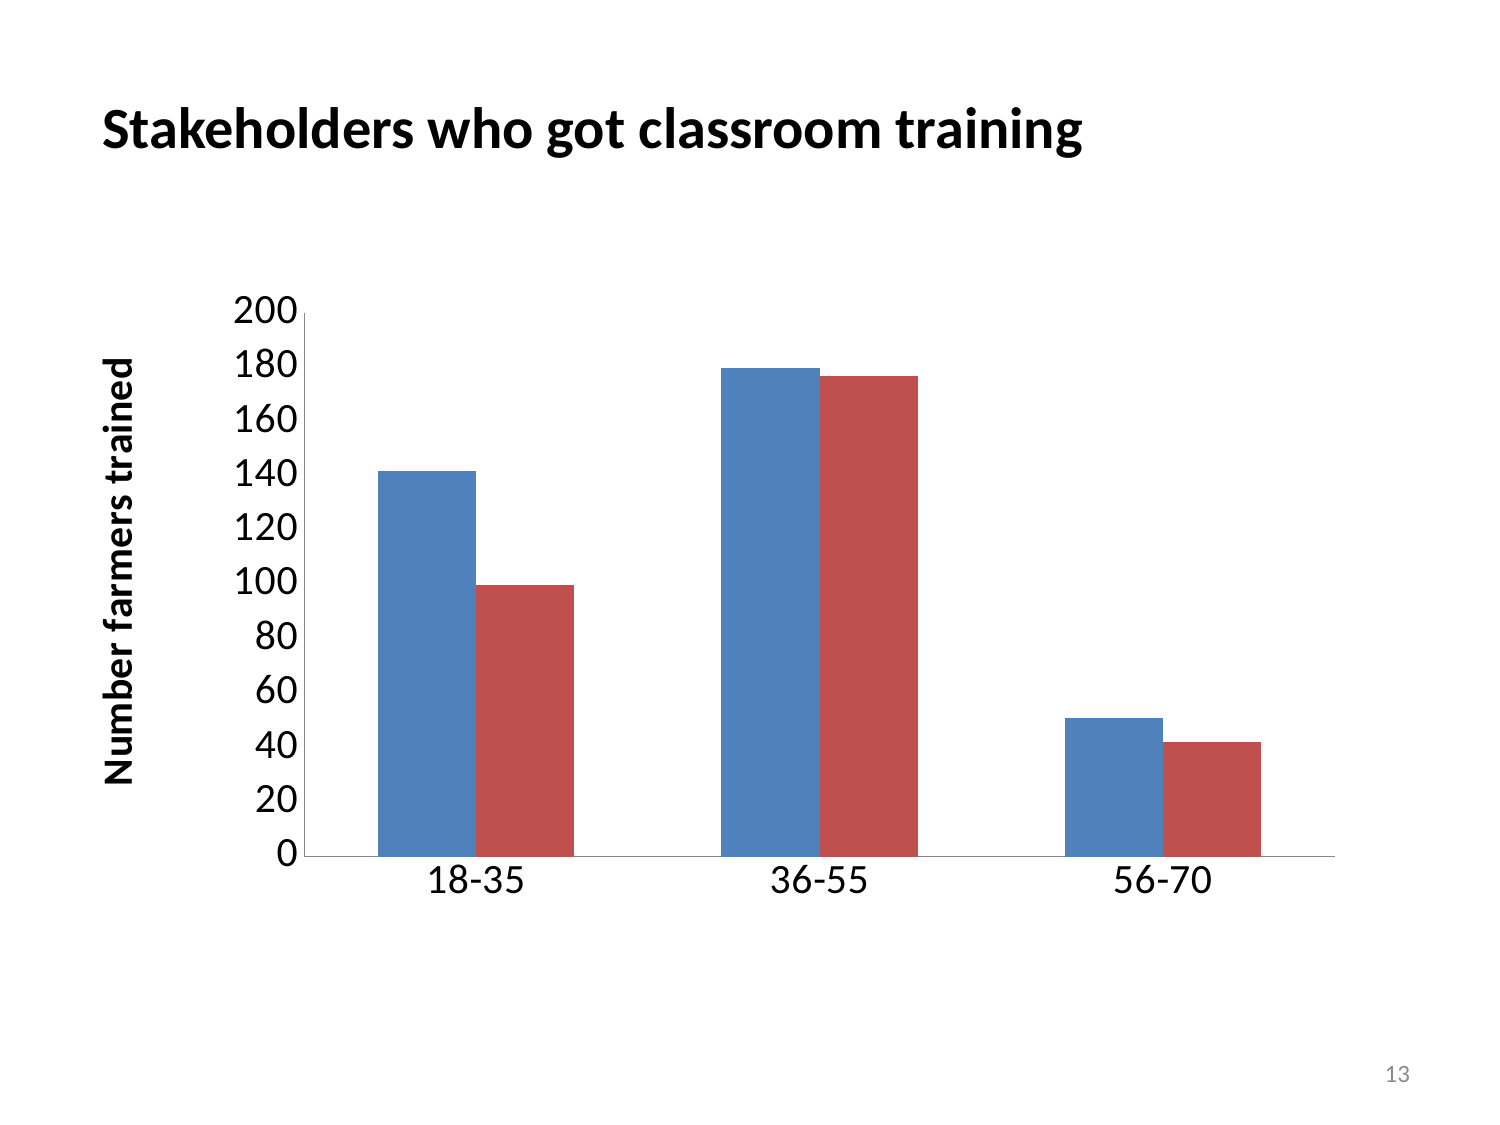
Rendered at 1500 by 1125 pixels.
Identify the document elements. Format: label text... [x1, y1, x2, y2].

title Stakeholders who got classroom training [87, 0, 1425, 250]
chart [62, 199, 1376, 1063]
slide_number 13 [1074, 1042, 1425, 1103]
